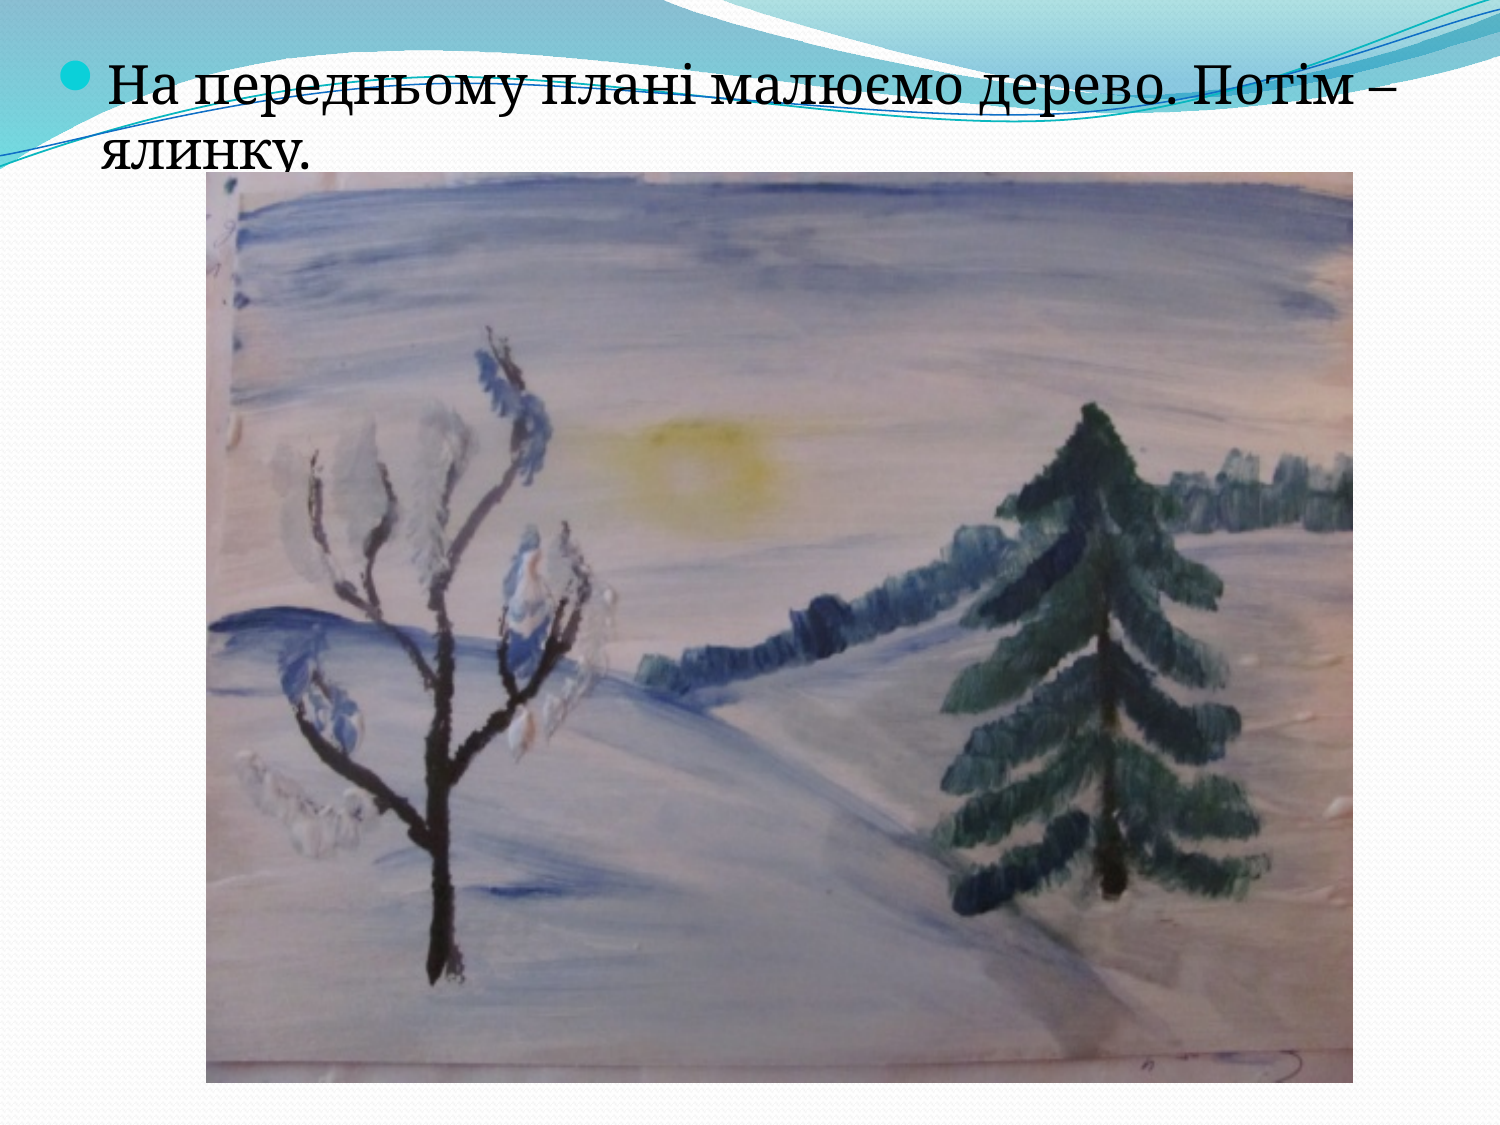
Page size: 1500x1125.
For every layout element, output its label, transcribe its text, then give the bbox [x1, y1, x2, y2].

picture [206, 172, 1353, 1083]
list На передньому плані малюємо дерево. Потім –ялинку. [41, 42, 1471, 197]
